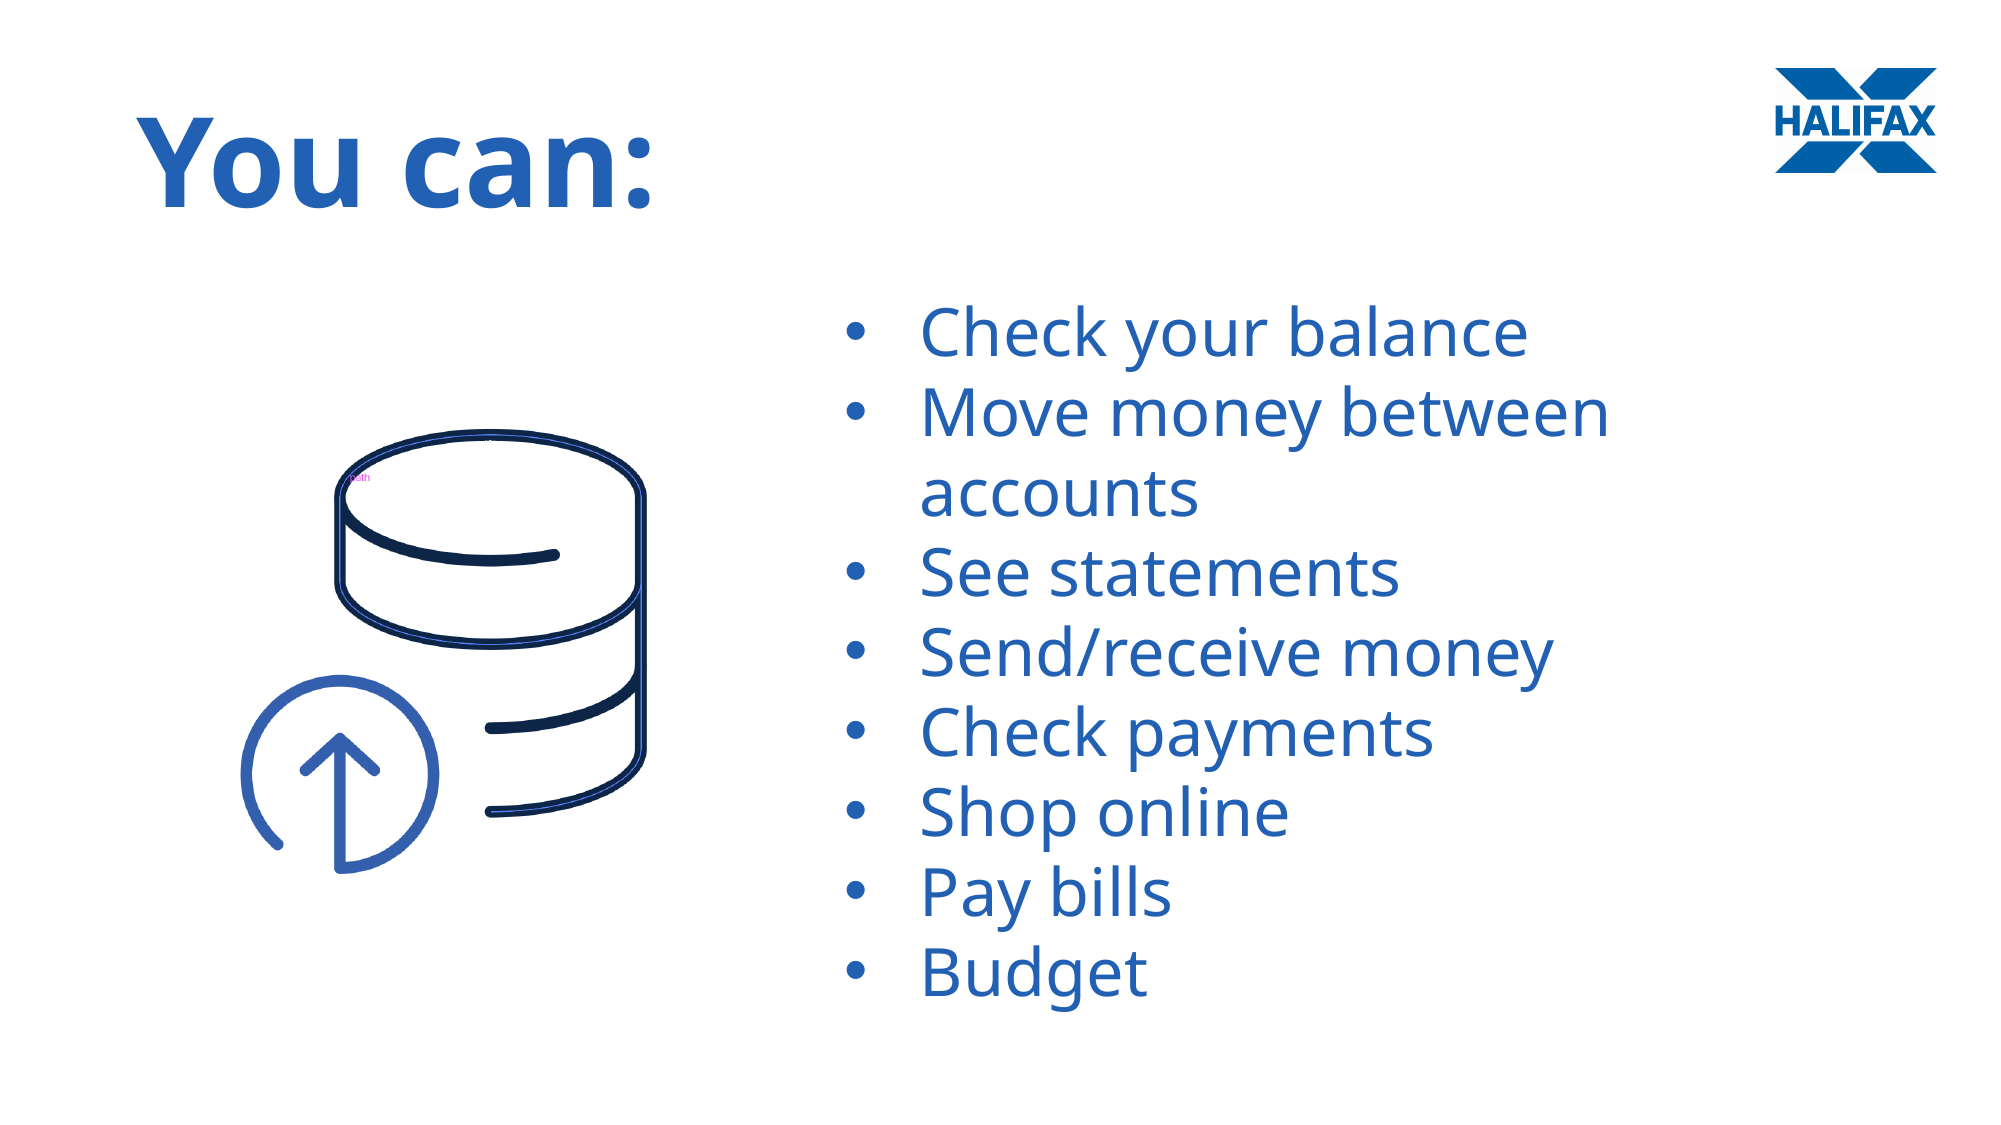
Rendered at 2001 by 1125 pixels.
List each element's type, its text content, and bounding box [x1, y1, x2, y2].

list Check your balance Move money between accounts See statements Send/receive money Check payments Shop online Pay bills Budget [830, 328, 1879, 972]
list You can: [121, 75, 1579, 221]
picture [1775, 68, 1937, 173]
picture [121, 327, 764, 972]
